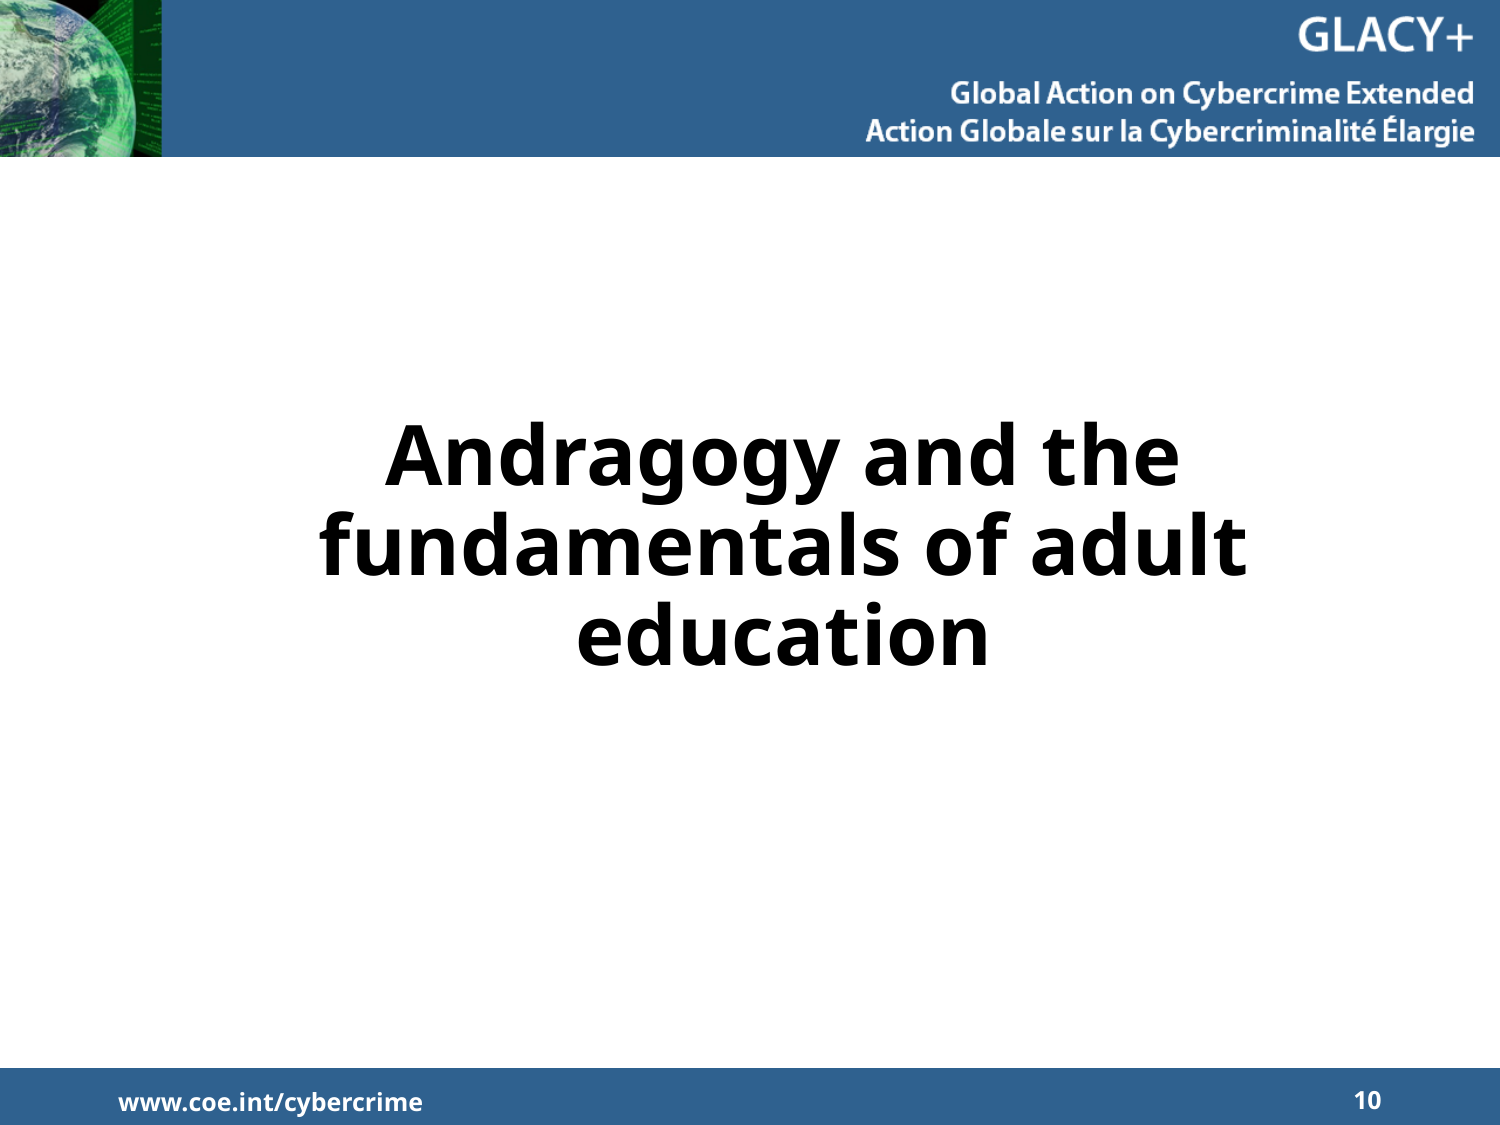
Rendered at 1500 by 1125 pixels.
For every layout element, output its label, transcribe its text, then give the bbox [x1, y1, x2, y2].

title Andragogy and the fundamentals of adult education [103, 379, 1465, 718]
picture [0, 0, 1500, 157]
slide_number www.coe.int/cybercrime [103, 1071, 491, 1125]
slide_number 10 [1059, 1071, 1397, 1125]
